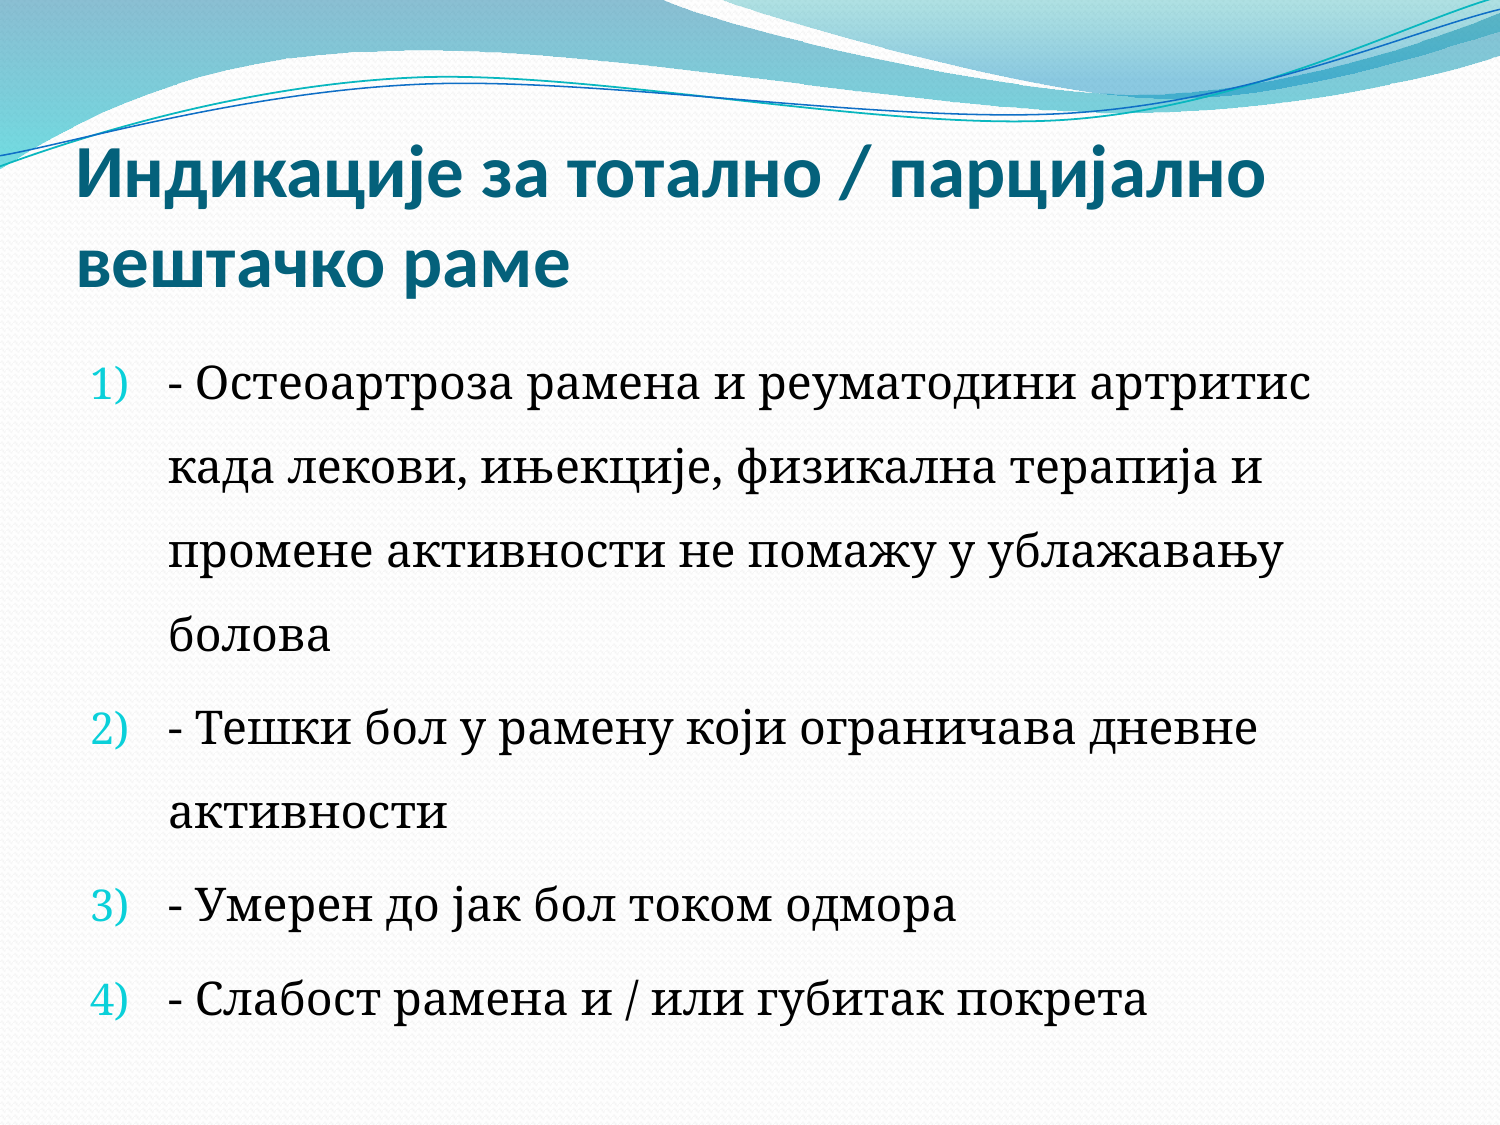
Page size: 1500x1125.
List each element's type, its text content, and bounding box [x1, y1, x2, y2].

title Индикације за тотално / парцијално вештачко раме [75, 115, 1425, 303]
list - Остеоартроза рамена и реуматодини артритис када лекови, ињекције, физикална терапија и промене активности не помажу у ублажавању болова - Тешки бол у рамену који ограничава дневне активности - Умерен до јак бол током одмора - Слабост рамена и / или губитак покрета [75, 317, 1425, 1038]
